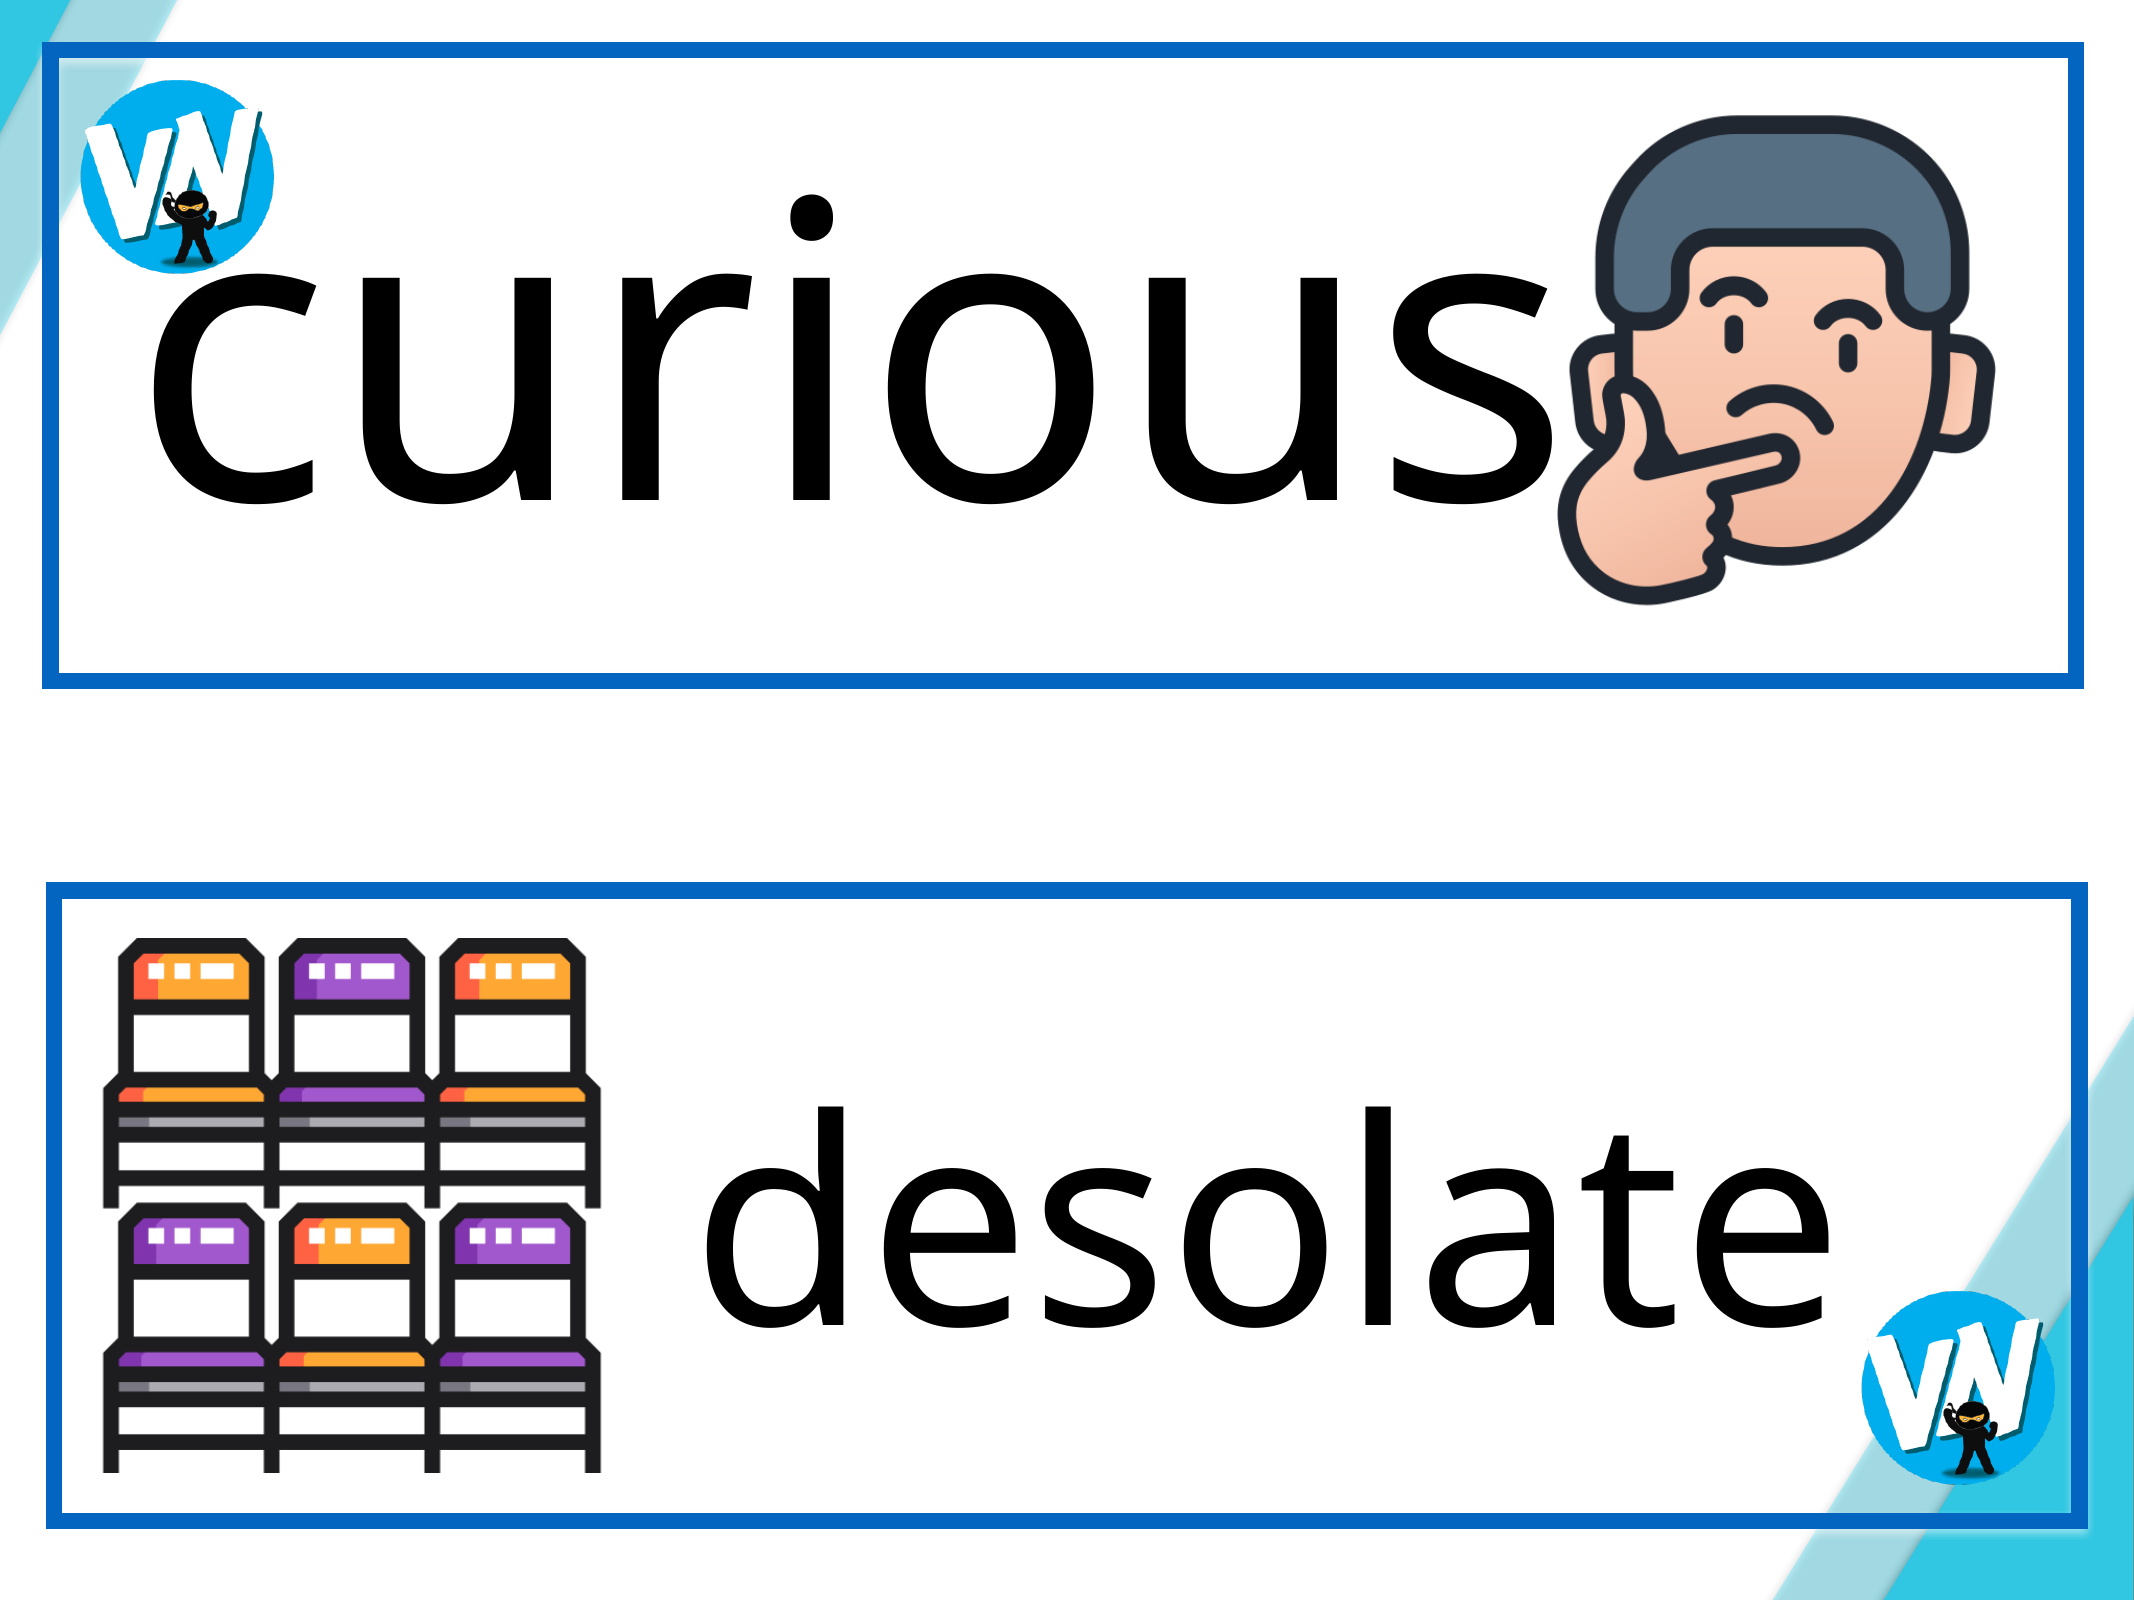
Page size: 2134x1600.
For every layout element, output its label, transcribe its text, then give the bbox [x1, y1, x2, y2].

text_box [50, 50, 2076, 227]
picture [84, 938, 619, 1473]
text_box desolate [627, 1029, 1956, 1391]
picture [57, 77, 299, 278]
picture [1509, 84, 2044, 619]
picture [1837, 1288, 2080, 1488]
text_box [50, 592, 1956, 681]
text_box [1963, 235, 2134, 1600]
text_box [54, 890, 1956, 1522]
text_box curious [0, 77, 1515, 592]
